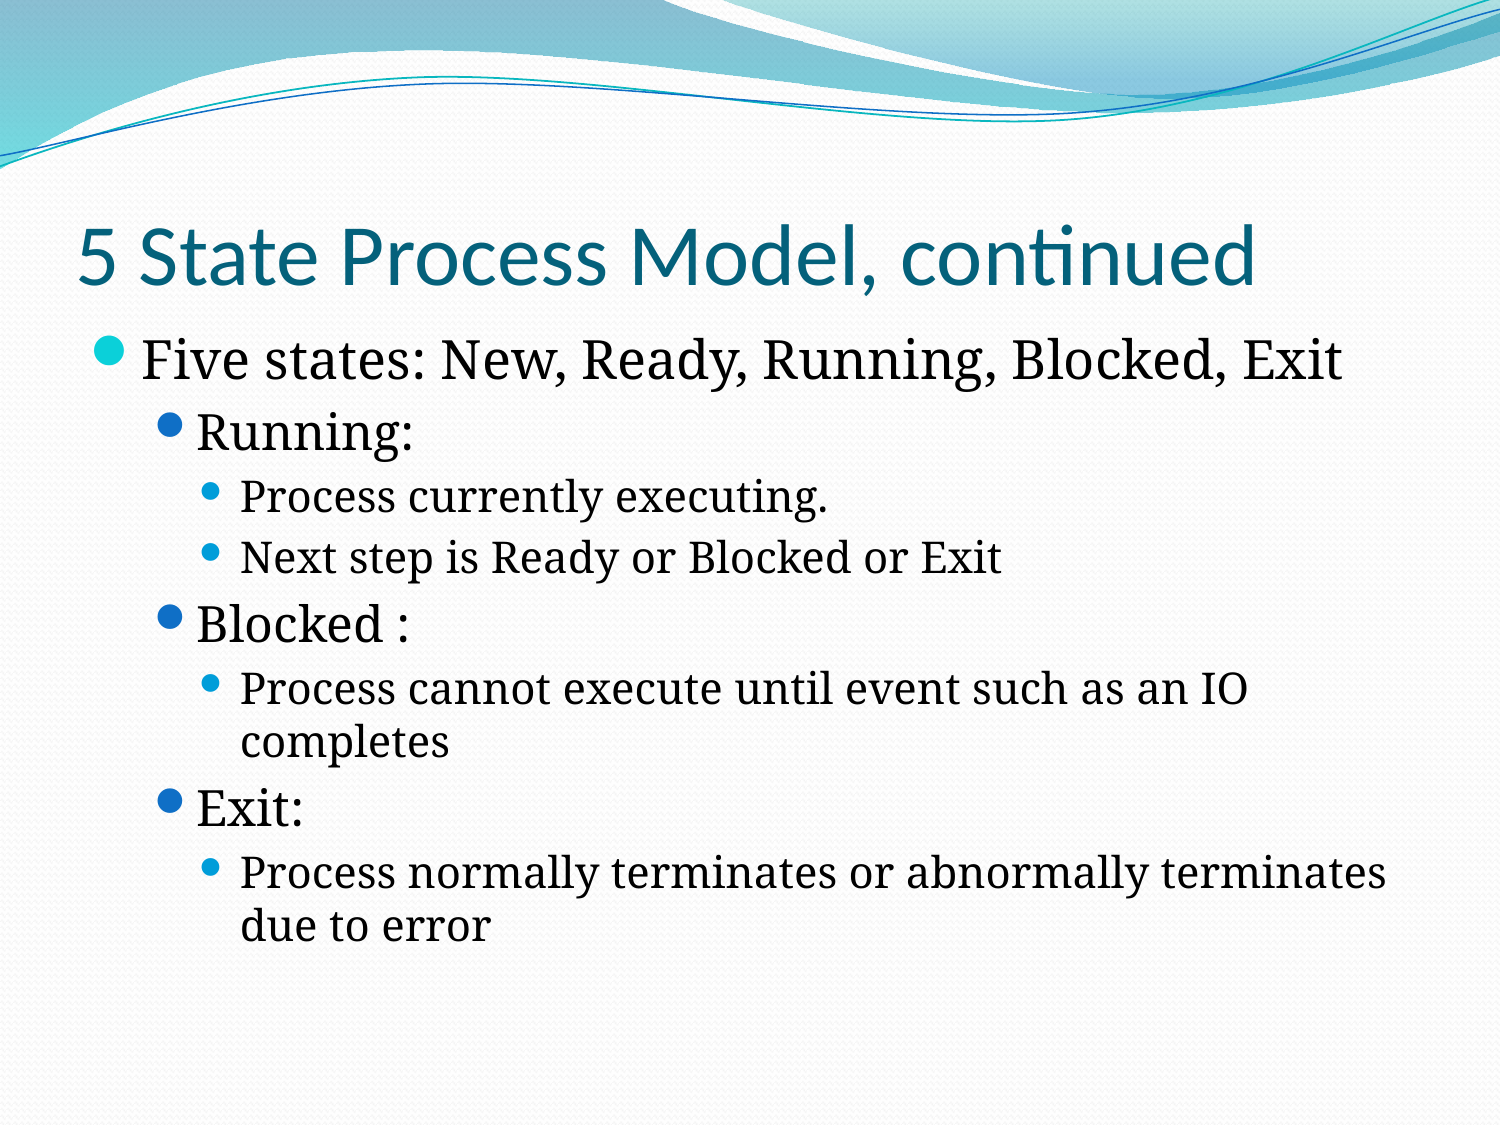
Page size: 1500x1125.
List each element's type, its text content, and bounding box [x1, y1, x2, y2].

title 5 State Process Model, continued [75, 115, 1425, 303]
list Five states: New, Ready, Running, Blocked, Exit Running: Process currently executing. Next step is Ready or Blocked or Exit Blocked : Process cannot execute until event such as an IO completes Exit: Process normally terminates or abnormally terminates due to error [75, 317, 1425, 1038]
